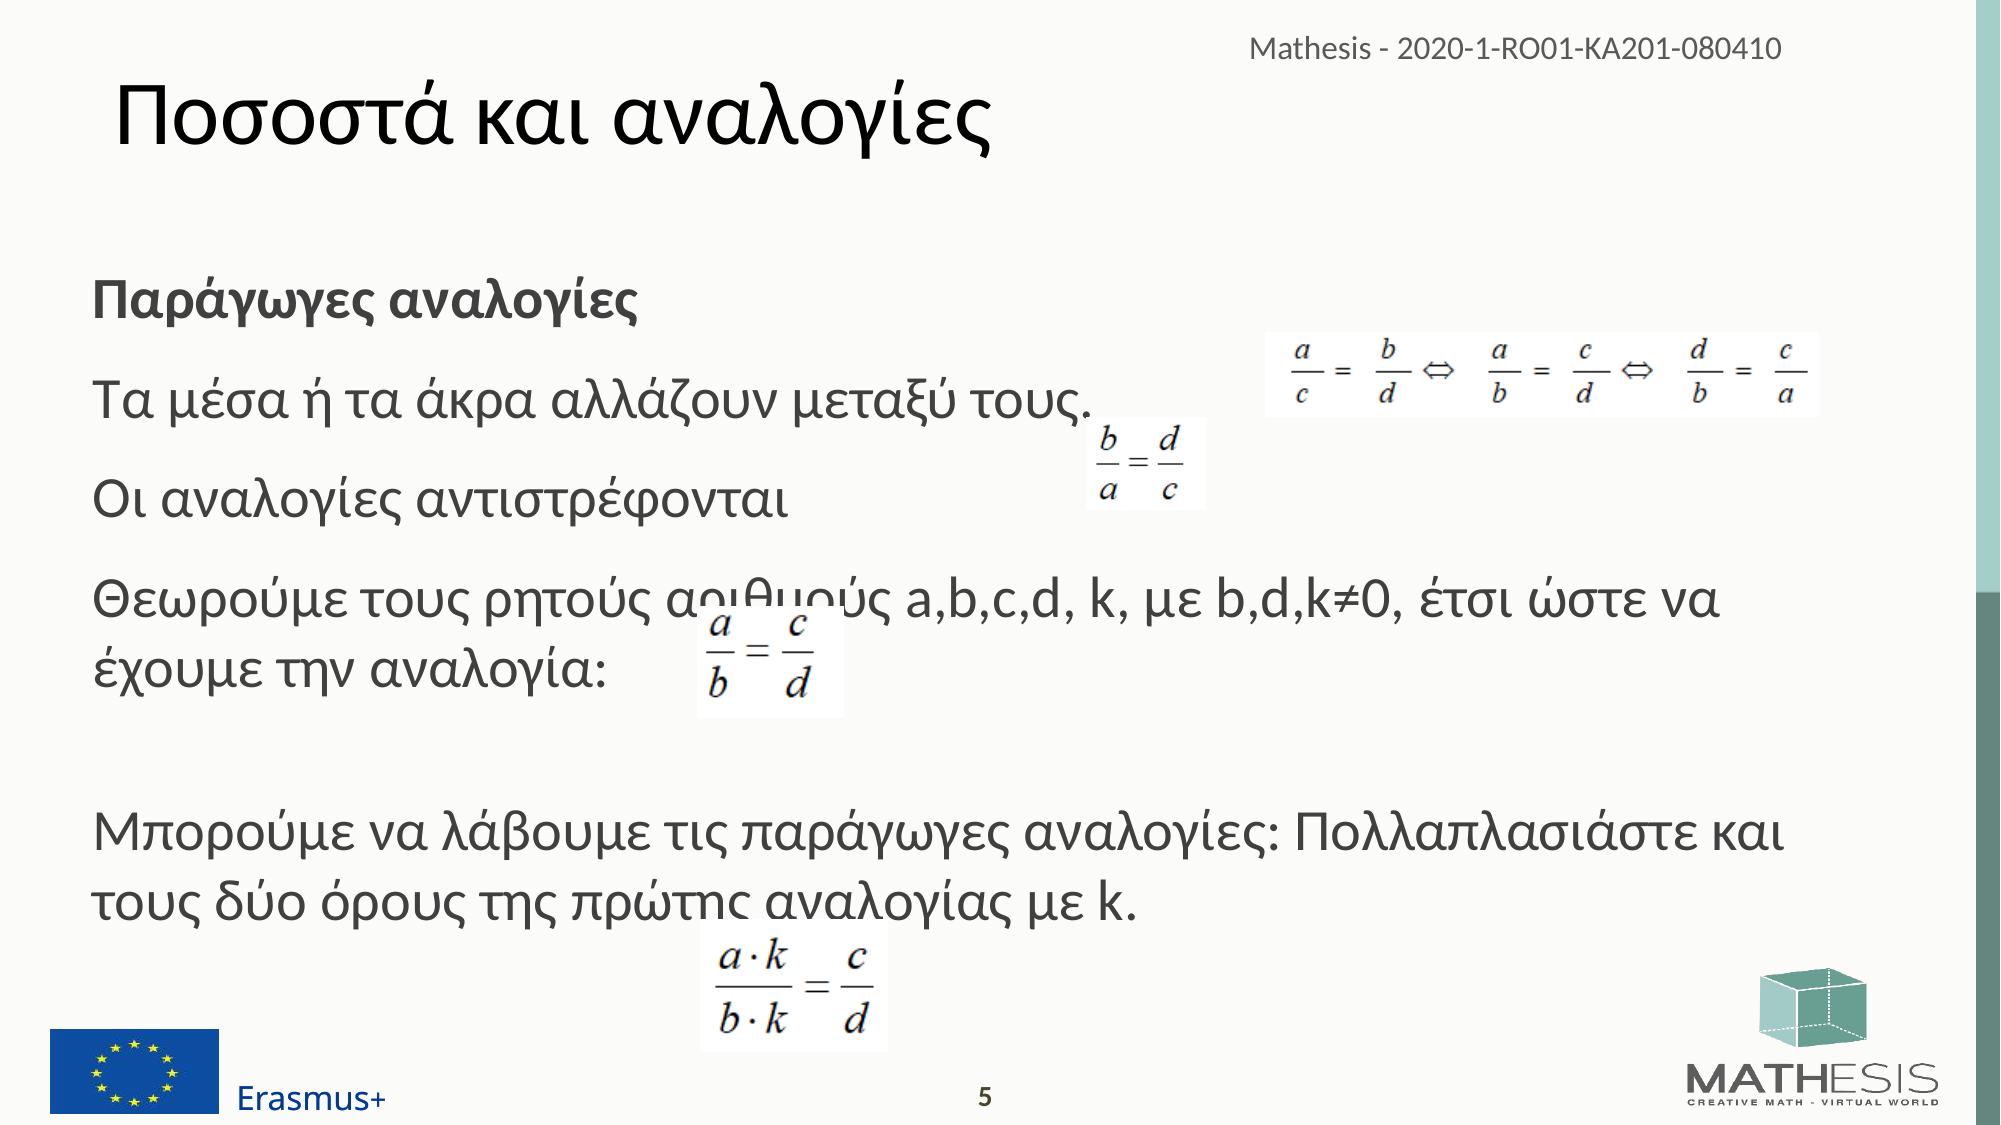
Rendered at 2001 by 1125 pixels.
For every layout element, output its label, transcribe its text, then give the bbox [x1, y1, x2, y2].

picture [1086, 416, 1206, 510]
picture [700, 918, 889, 1053]
picture [1264, 332, 1819, 418]
picture [50, 1029, 219, 1114]
list Παράγωγες αναλογίες Τα μέσα ή τα άκρα αλλάζουν μεταξύ τους. Οι αναλογίες αντιστρέφονται Θεωρούμε τους ρητούς αριθμούς a,b,c,d, k, με b,d,k≠0, έτσι ώστε να έχουμε την αναλογία: Μπορούμε να λάβουμε τις παράγωγες αναλογίες: Πολλαπλασιάστε και τους δύο όρους της πρώτης αναλογίας με k. [78, 252, 1879, 996]
title Ποσοστά και αναλογίες [99, 45, 1900, 233]
picture [697, 605, 844, 718]
